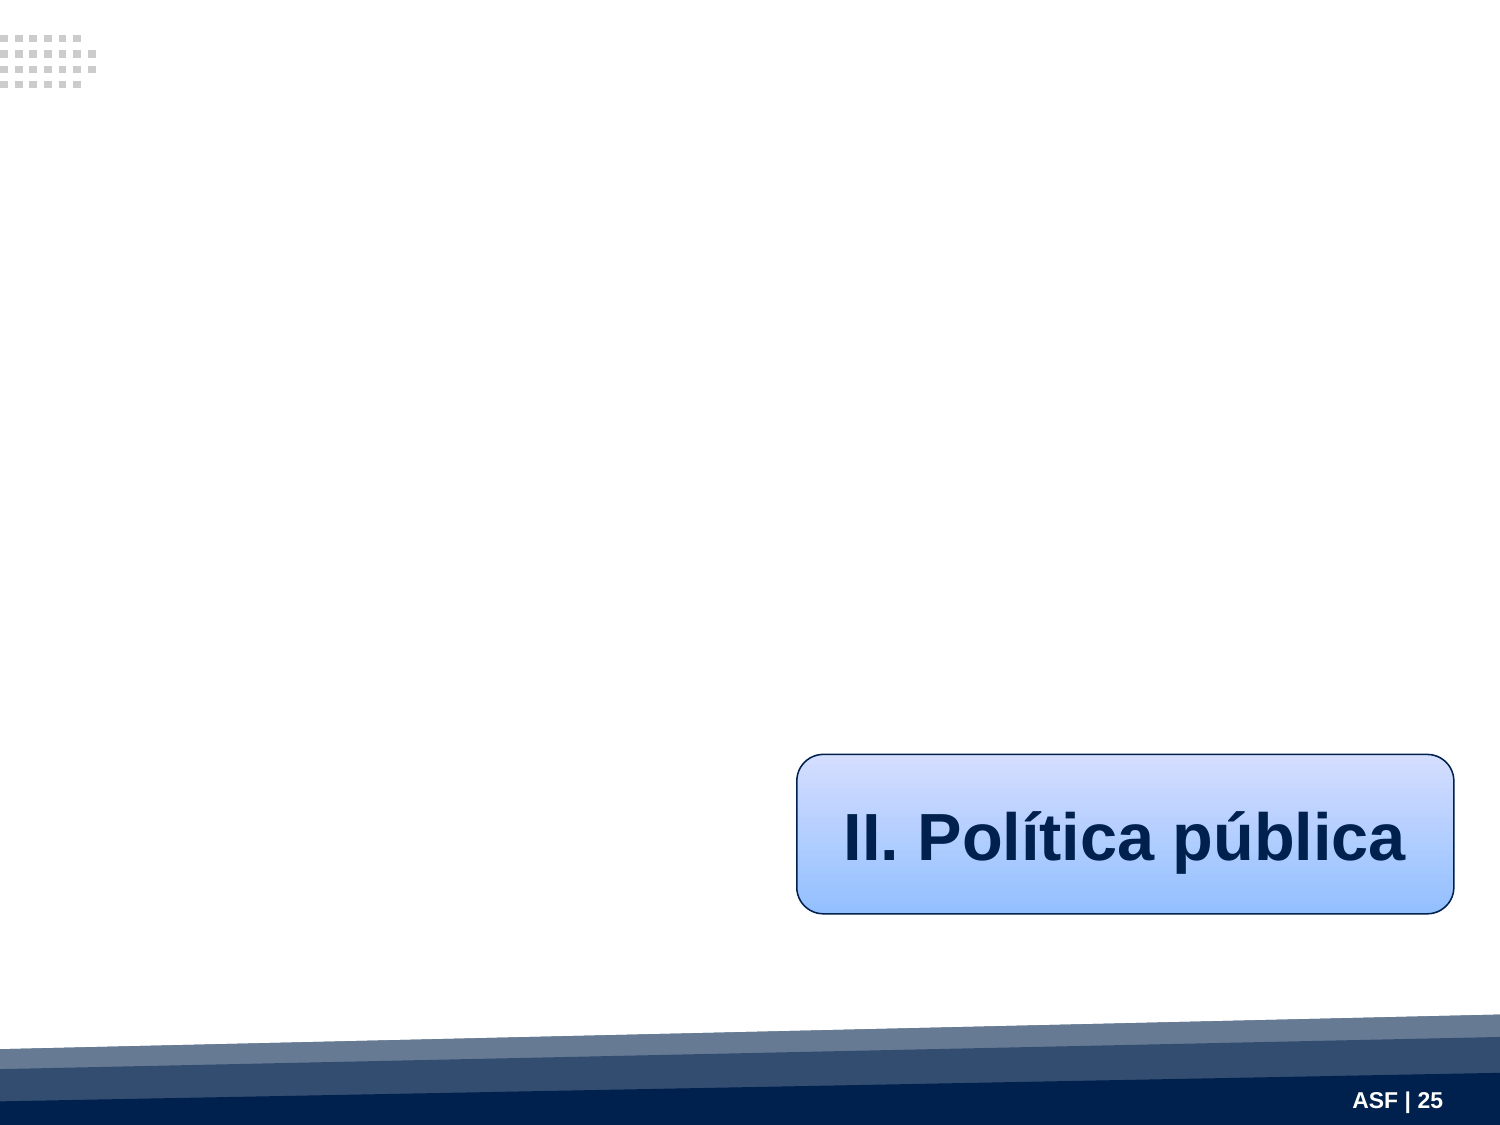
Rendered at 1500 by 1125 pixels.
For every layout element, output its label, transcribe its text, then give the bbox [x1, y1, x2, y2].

text_box II. Política pública [796, 754, 1454, 914]
slide_number ASF | 25 [1337, 1078, 1489, 1125]
